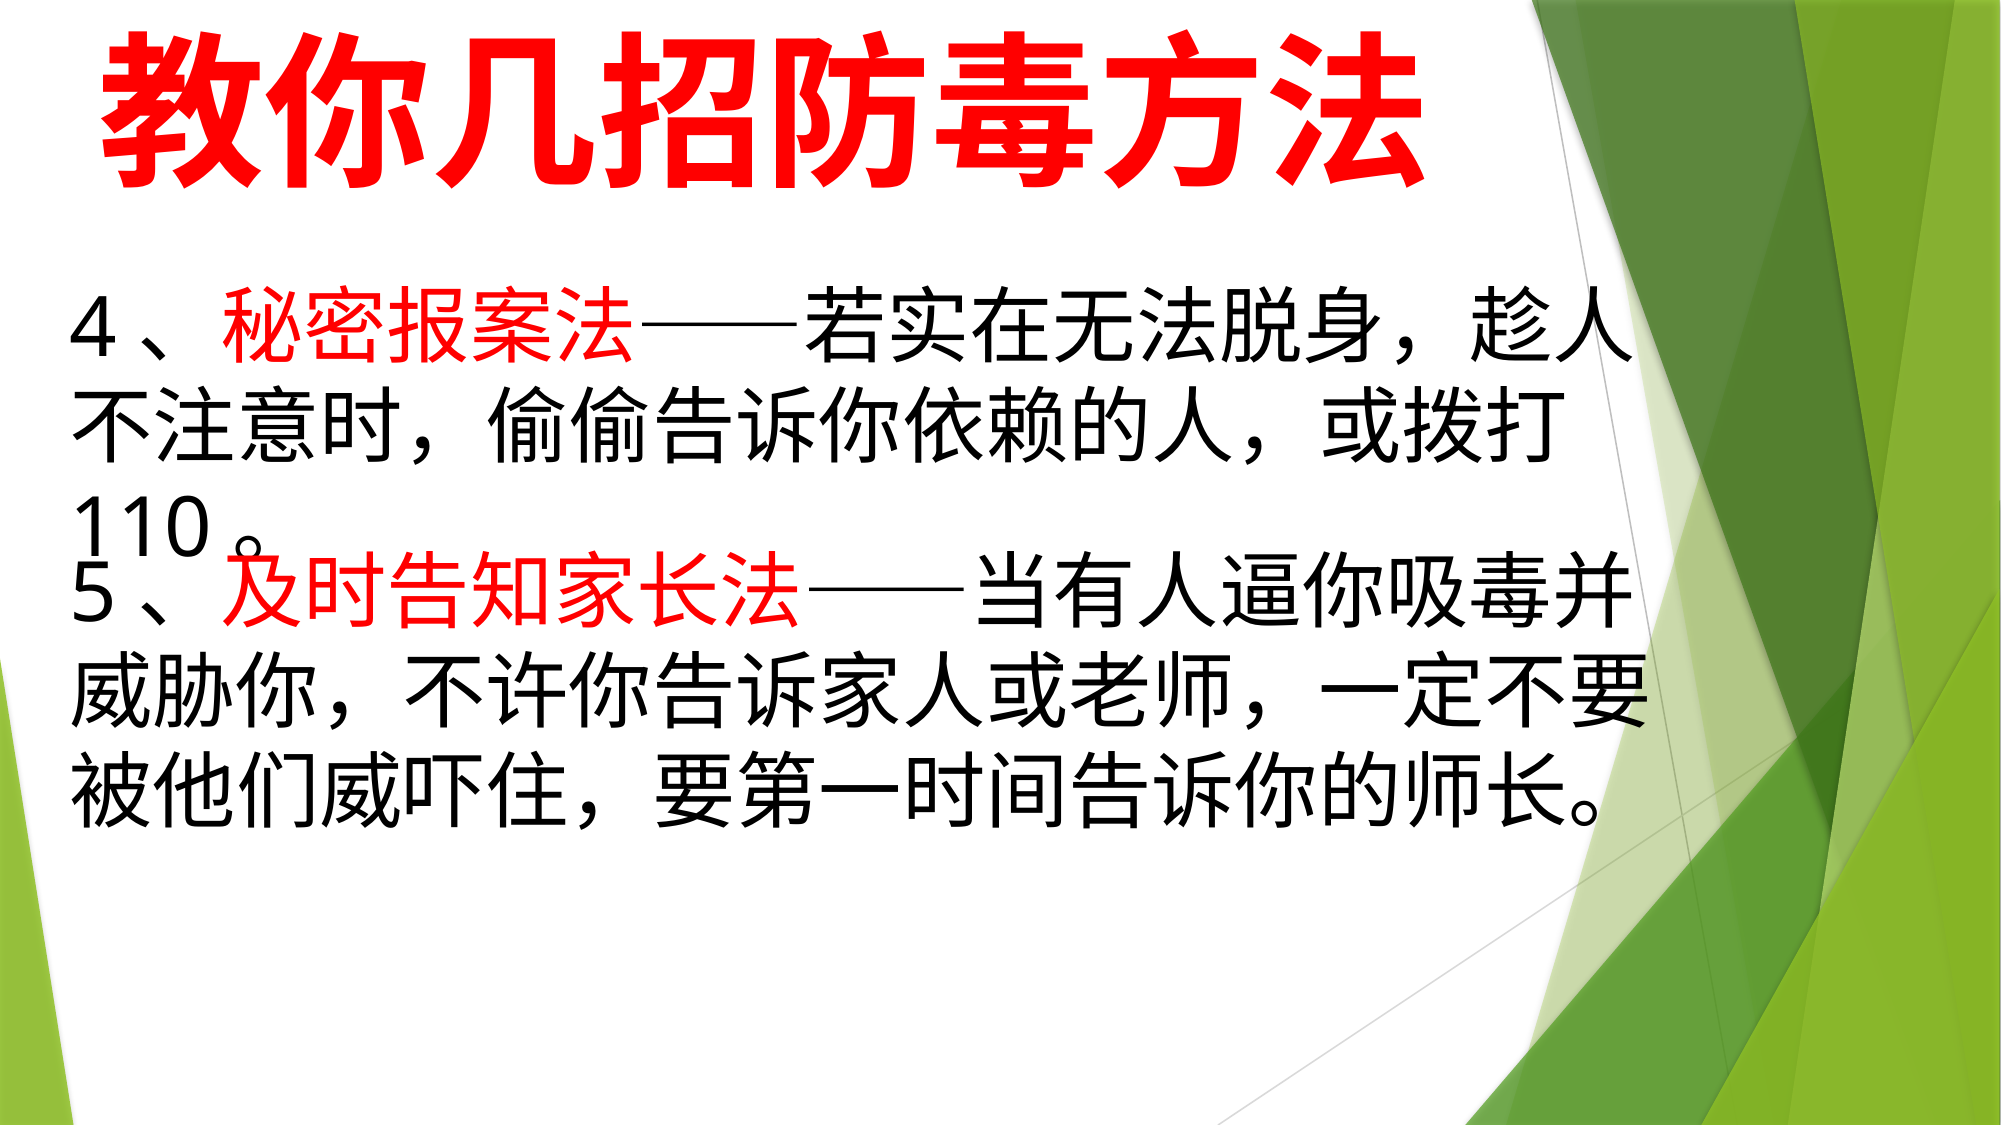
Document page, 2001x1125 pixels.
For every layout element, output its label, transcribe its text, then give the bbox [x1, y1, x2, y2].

text_box 5、及时告知家长法——当有人逼你吸毒并威胁你，不许你告诉家人或老师，一定不要被他们威吓住，要第一时间告诉你的师长。 [54, 531, 1709, 846]
text_box 4、秘密报案法——若实在无法脱身，趁人不注意时，偷偷告诉你依赖的人，或拨打110。 [54, 265, 1709, 531]
text_box 教你几招防毒方法 [83, 0, 1476, 215]
